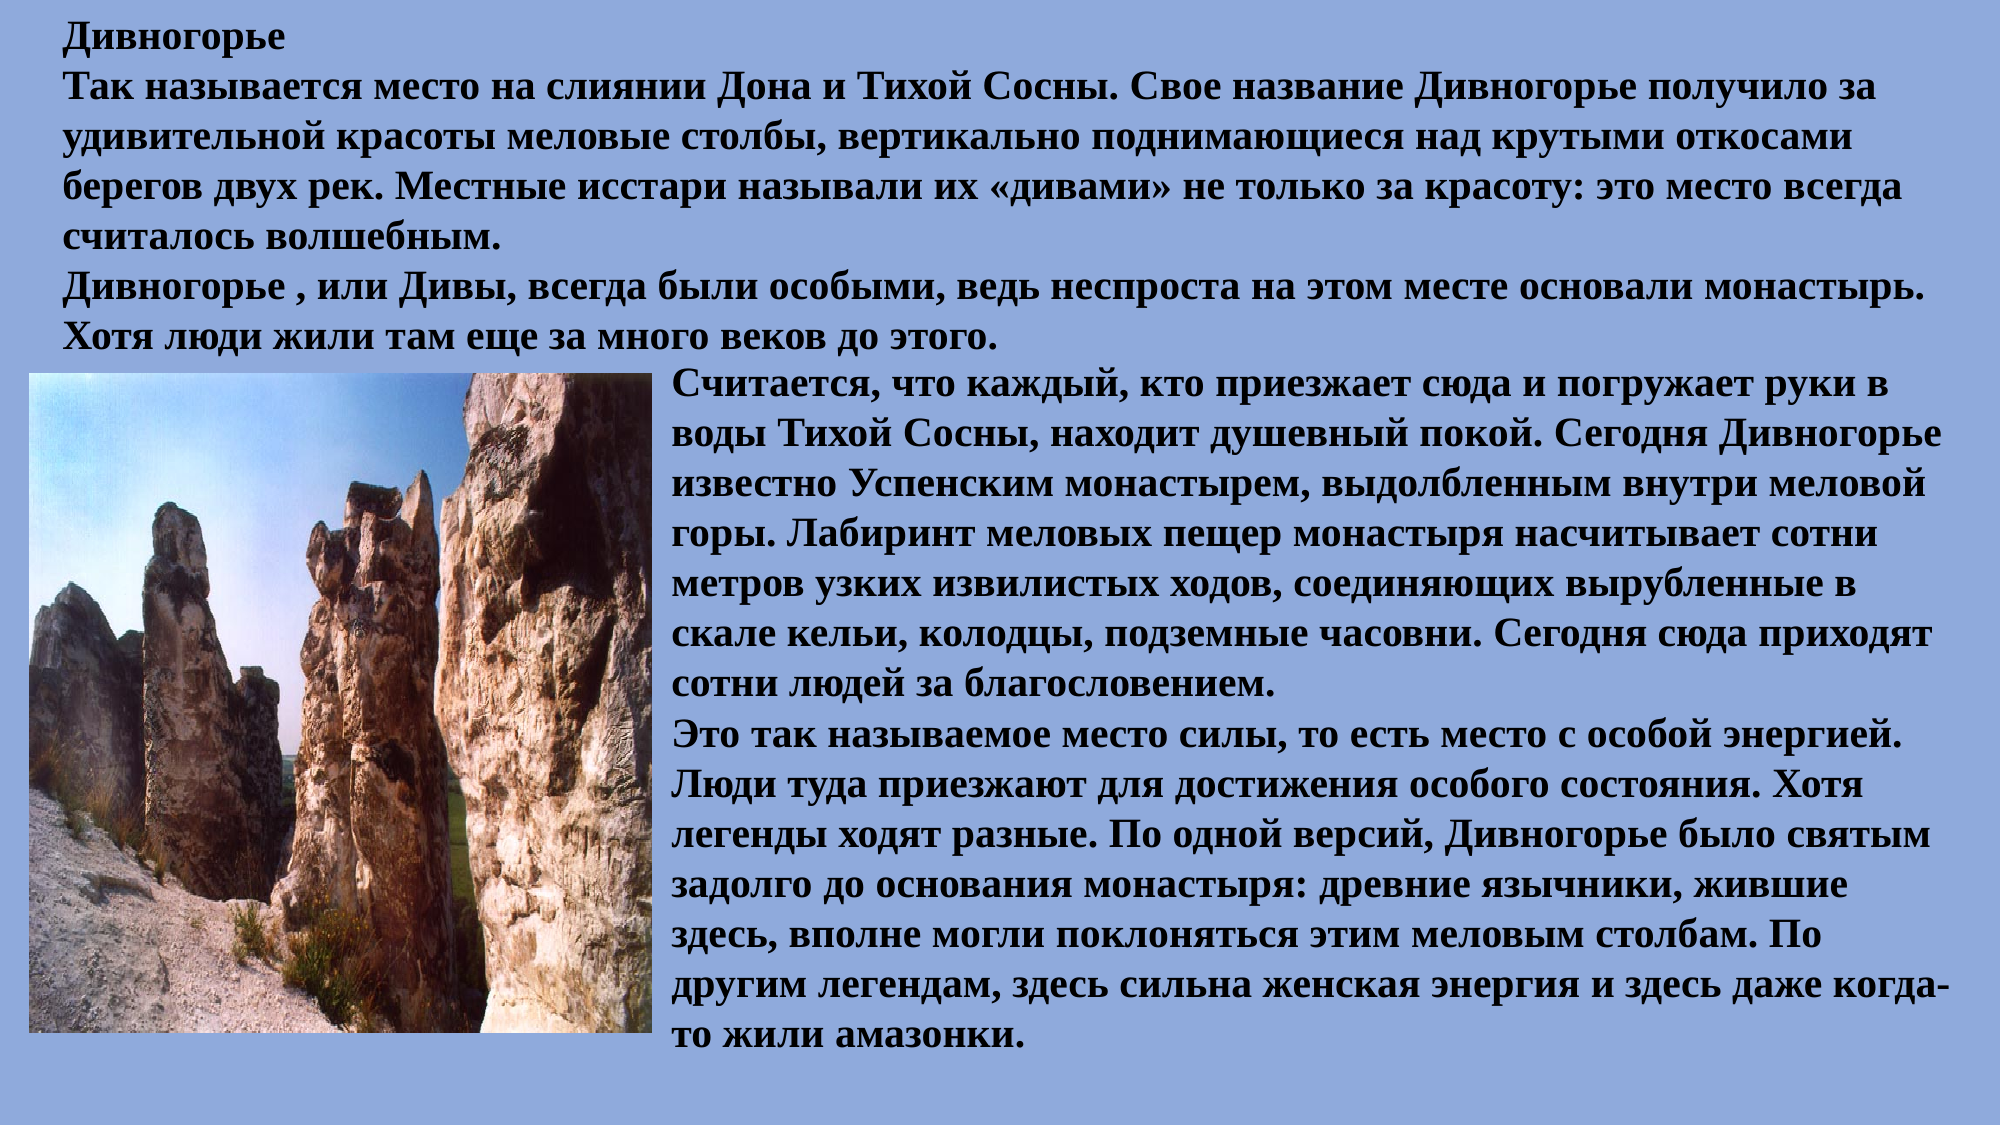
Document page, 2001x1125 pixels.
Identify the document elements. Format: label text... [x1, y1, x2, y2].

picture [29, 373, 652, 1033]
text_box Дивногорье Так называется место на слиянии Дона и Тихой Сосны. Свое название Дивногорье получило за удивительной красоты меловые столбы, вертикально поднимающиеся над крутыми откосами берегов двух рек. Местные исстари называли их «дивами» не только за красоту: это место всегда считалось волшебным. Дивногорье , или Дивы, всегда были особыми, ведь неспроста на этом месте основали монастырь. Хотя люди жили там еще за много веков до этого. [47, 0, 1955, 365]
text_box Считается, что каждый, кто приезжает сюда и погружает руки в воды Тихой Сосны, находит душевный покой. Сегодня Дивногорье известно Успенским монастырем, выдолбленным внутри меловой горы. Лабиринт меловых пещер монастыря насчитывает сотни метров узких извилистых ходов, соединяющих вырубленные в скале кельи, колодцы, подземные часовни. Cегодня сюда приходят сотни людей за благословением. Это так называемое место силы, то есть место с особой энергией. Люди туда приезжают для достижения особого состояния. Хотя легенды ходят разные. По одной версий, Дивногорье было святым задолго до основания монастыря: древние язычники, жившие здесь, вполне могли поклоняться этим меловым столбам. По другим легендам, здесь сильна женская энергия и здесь даже когда-то жили амазонки. [656, 347, 1972, 1063]
